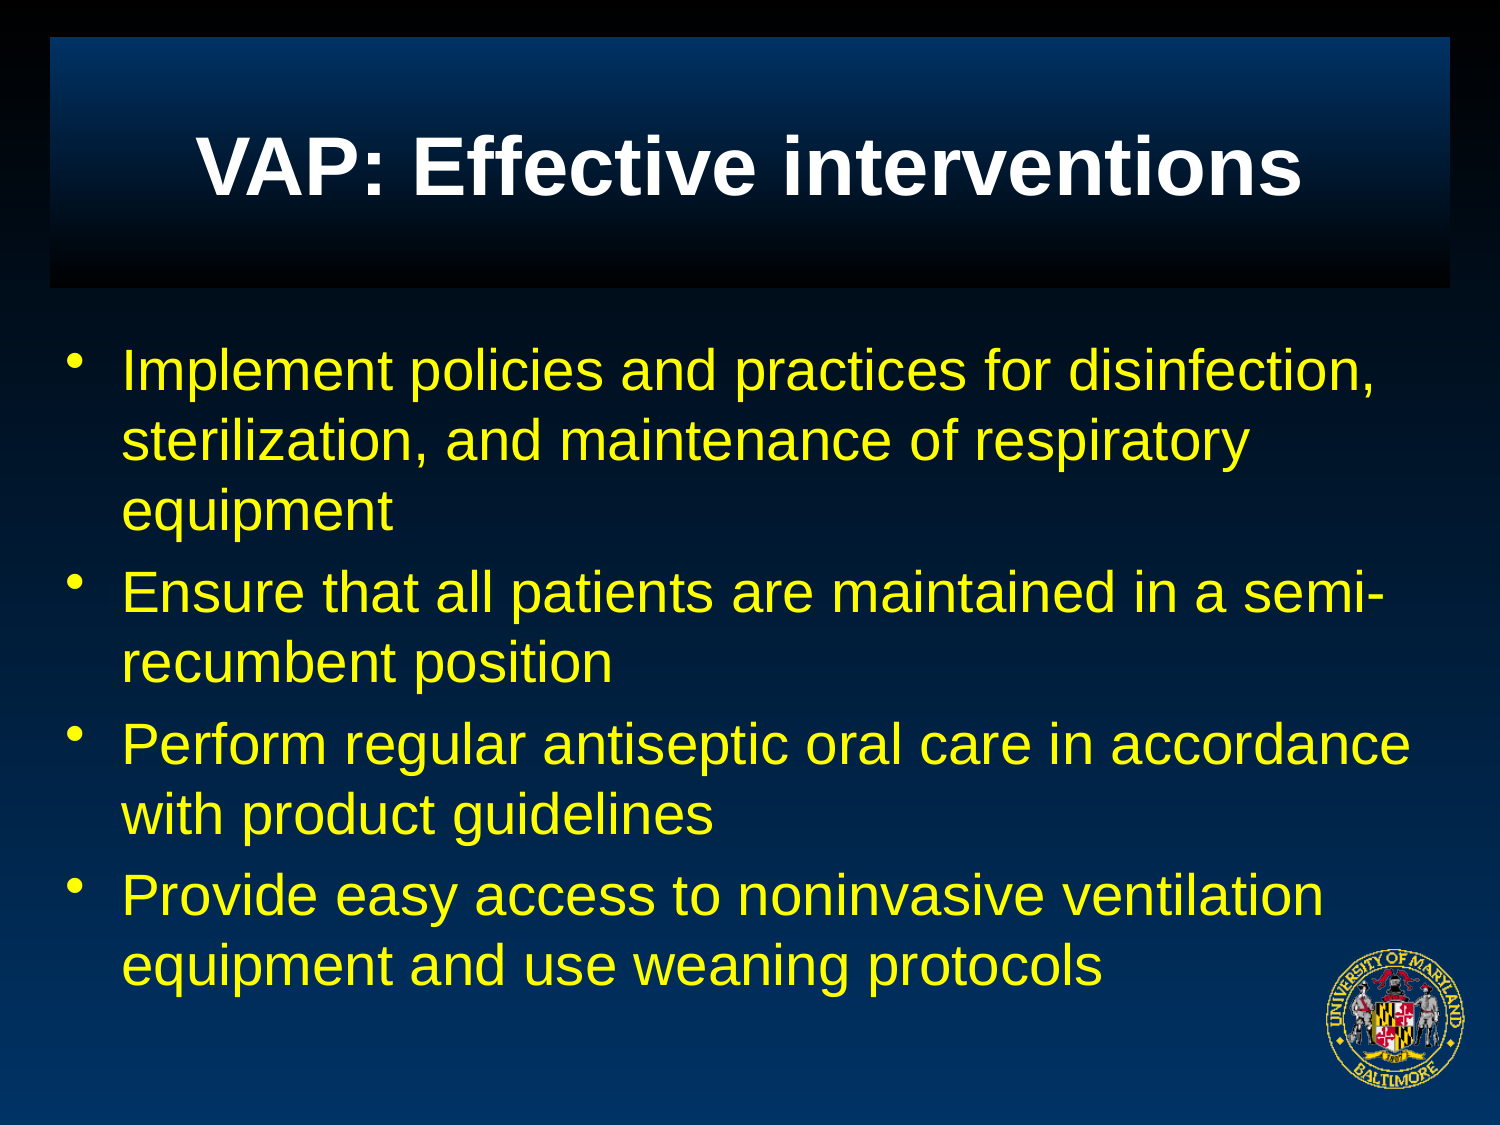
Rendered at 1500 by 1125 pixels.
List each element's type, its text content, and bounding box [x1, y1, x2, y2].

list Implement policies and practices for disinfection, sterilization, and maintenance of respiratory equipment Ensure that all patients are maintained in a semi-recumbent position Perform regular antiseptic oral care in accordance with product guidelines Provide easy access to noninvasive ventilation equipment and use weaning protocols [49, 324, 1451, 1088]
title VAP: Effective interventions [49, 37, 1451, 288]
picture [1325, 949, 1468, 1108]
